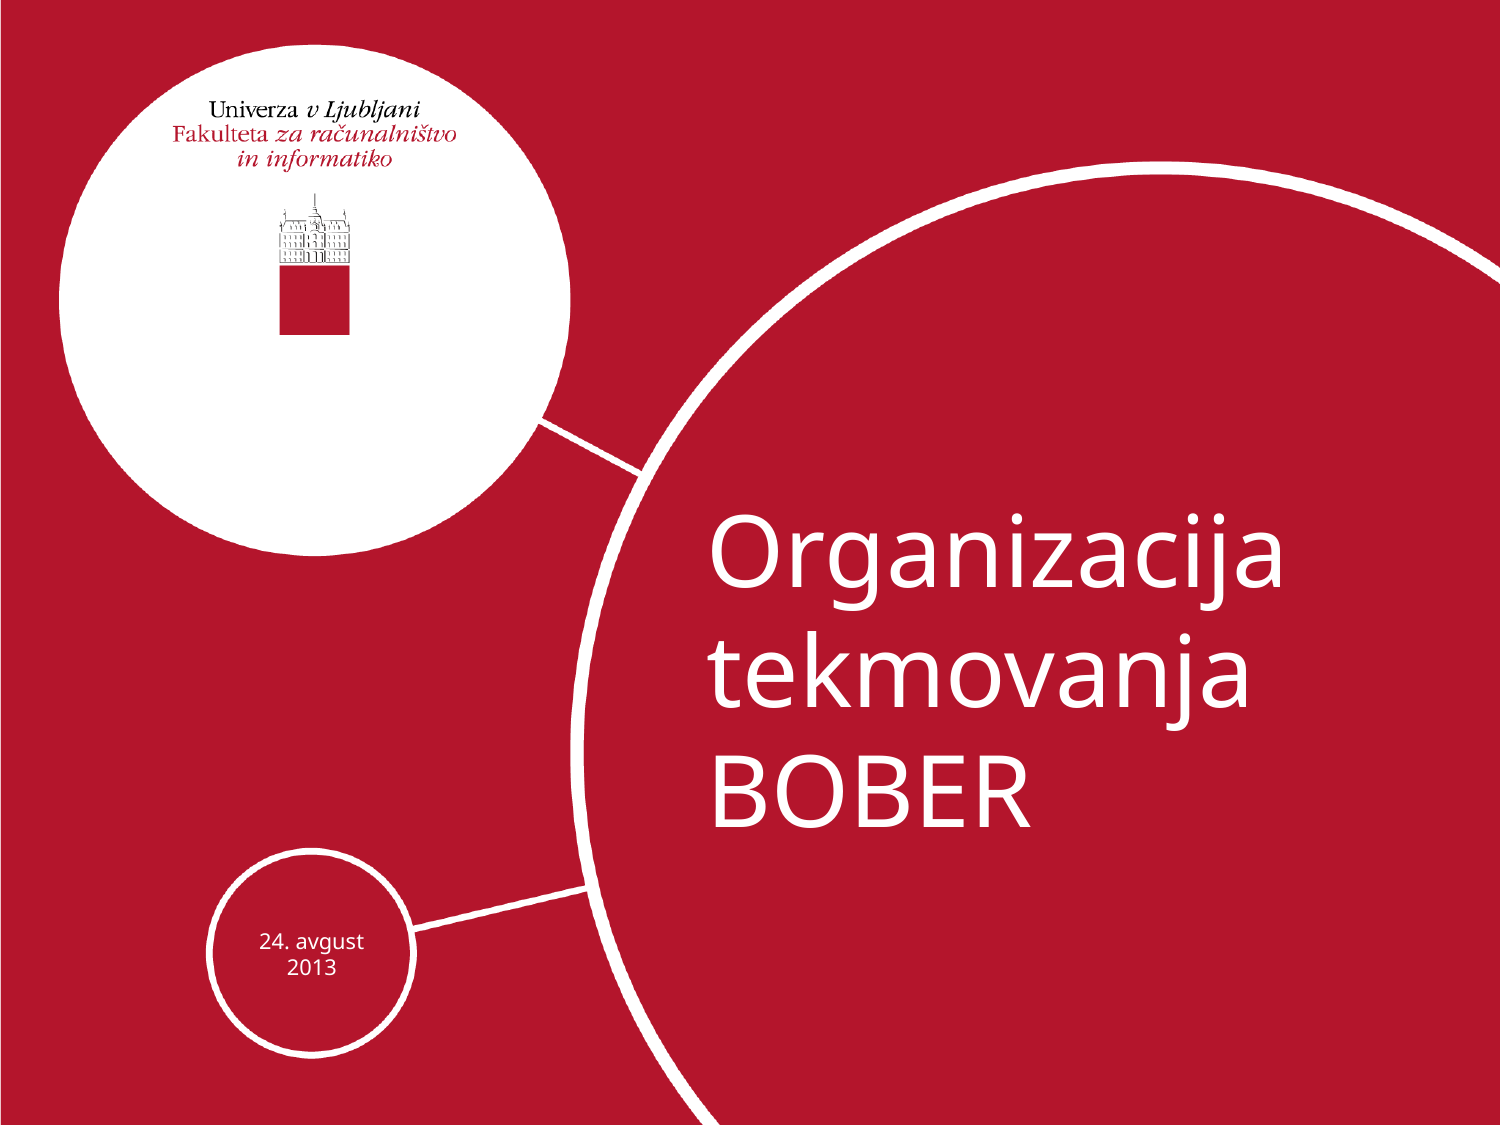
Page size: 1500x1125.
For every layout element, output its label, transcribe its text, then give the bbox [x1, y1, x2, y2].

text_box 24. avgust 2013 [203, 920, 420, 992]
picture [0, 0, 1500, 1125]
title Organizacija tekmovanja BOBER [691, 480, 1427, 903]
